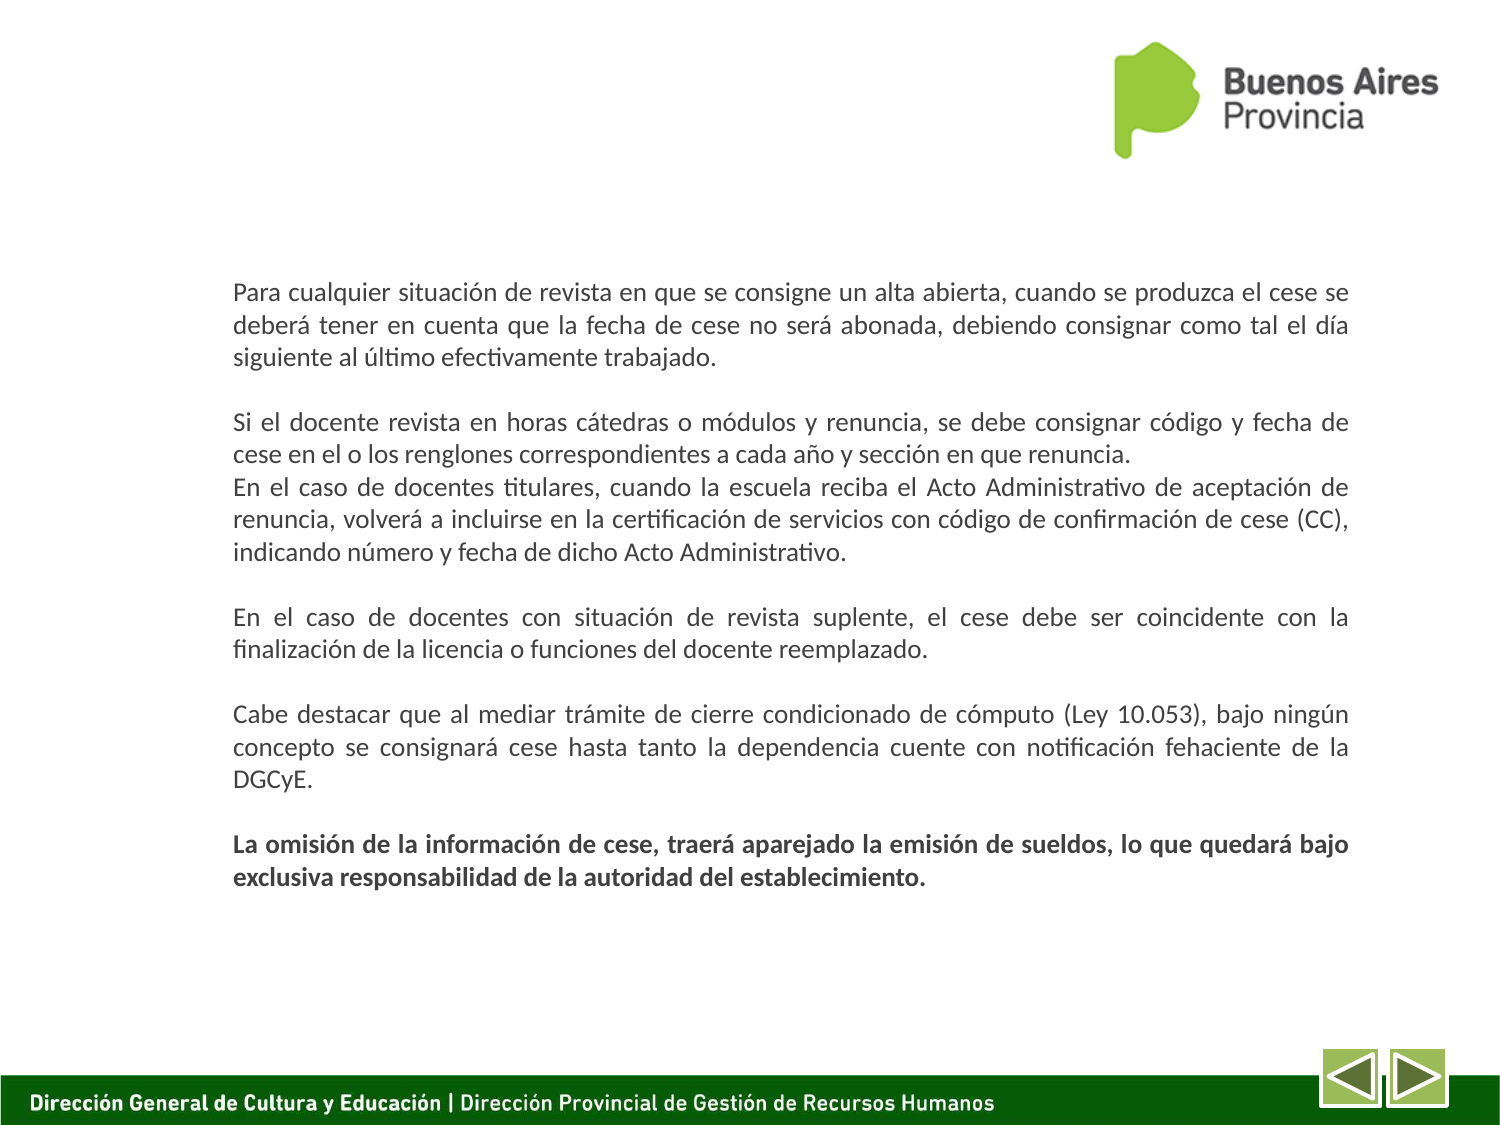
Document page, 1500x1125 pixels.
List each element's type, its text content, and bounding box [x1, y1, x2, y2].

text_box [1386, 1045, 1449, 1073]
text_box [1319, 1045, 1382, 1073]
picture [1104, 30, 1448, 169]
picture [0, 1074, 1500, 1125]
text_box Para cualquier situación de revista en que se consigne un alta abierta, cuando se produzca el cese se deberá tener en cuenta que la fecha de cese no será abonada, debiendo consignar como tal el día siguiente al último efectivamente trabajado. Si el docente revista en horas cátedras o módulos y renuncia, se debe consignar código y fecha de cese en el o los renglones correspondientes a cada año y sección en que renuncia. En el caso de docentes titulares, cuando la escuela reciba el Acto Administrativo de aceptación de renuncia, volverá a incluirse en la certificación de servicios con código de confirmación de cese (CC), indicando número y fecha de dicho Acto Administrativo. En el caso de docentes con situación de revista suplente, el cese debe ser coincidente con la finalización de la licencia o funciones del docente reemplazado. Cabe destacar que al mediar trámite de cierre condicionado de cómputo (Ley 10.053), bajo ningún concepto se consignará cese hasta tanto la dependencia cuente con notificación fehaciente de la DGCyE. La omisión de la información de cese, traerá aparejado la emisión de sueldos, lo que quedará bajo exclusiva responsabilidad de la autoridad del establecimiento. [218, 267, 1365, 899]
